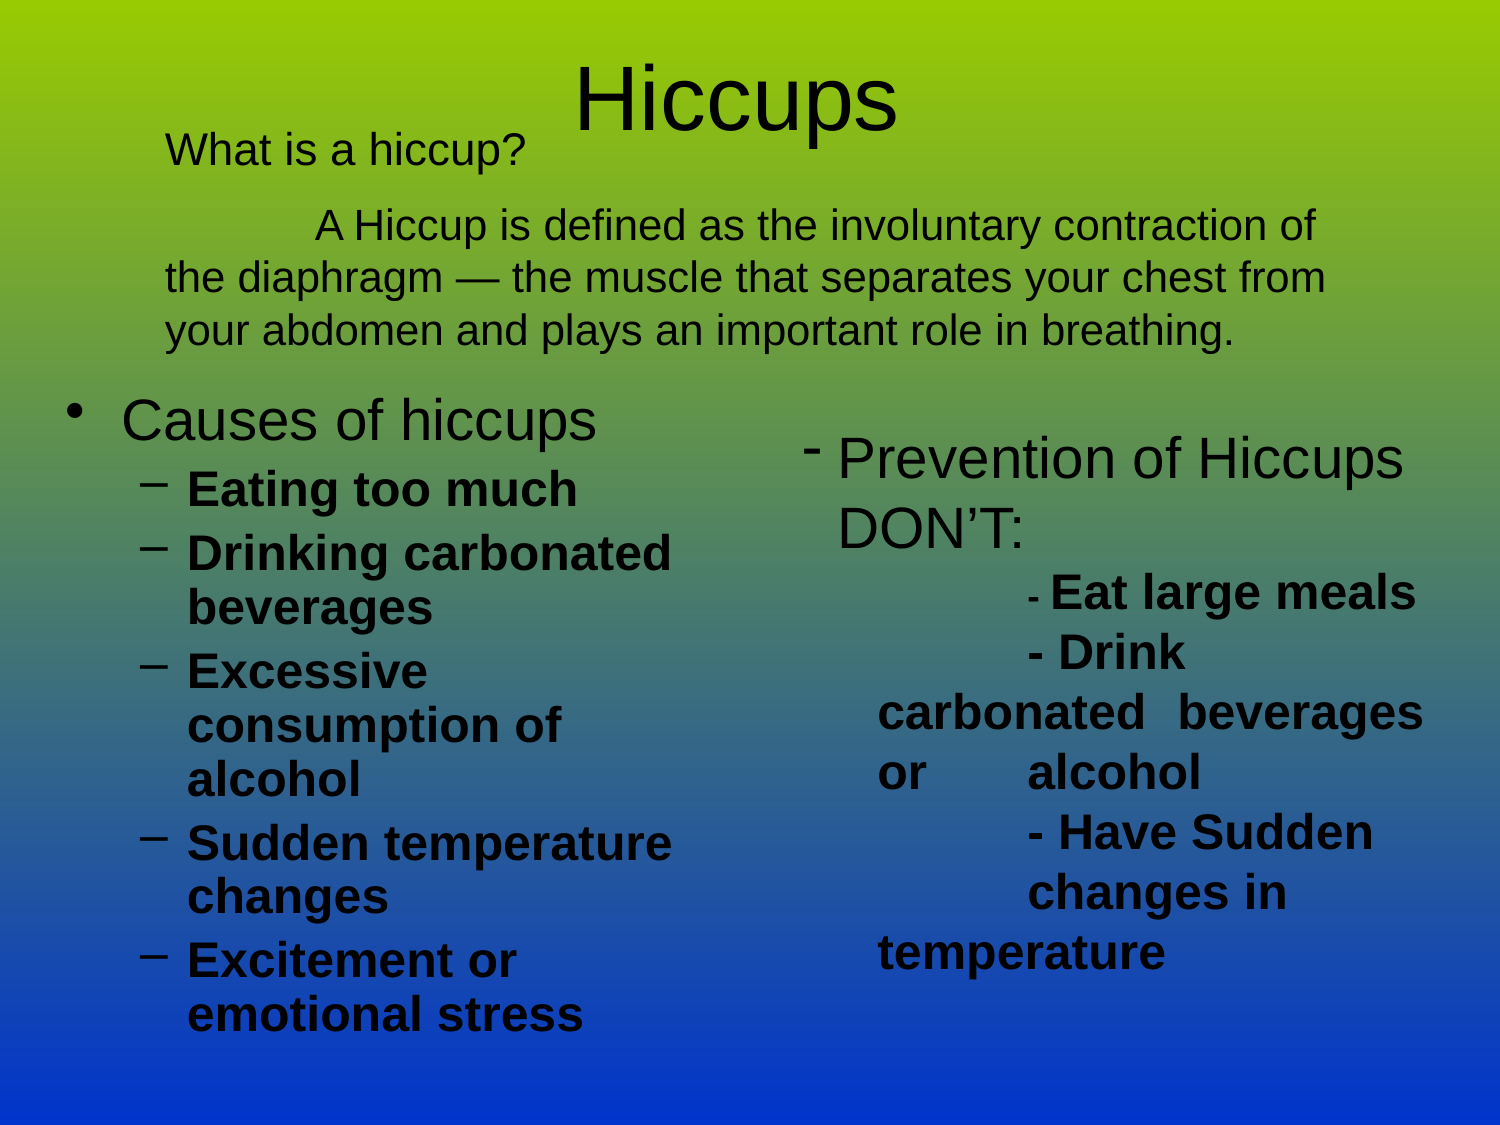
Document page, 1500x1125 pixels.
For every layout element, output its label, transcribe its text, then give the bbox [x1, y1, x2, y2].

list Causes of hiccups Eating too much Drinking carbonated beverages Excessive consumption of alcohol Sudden temperature changes Excitement or emotional stress [49, 382, 751, 1125]
text_box What is a hiccup? A Hiccup is defined as the involuntary contraction of the diaphragm — the muscle that separates your chest from your abdomen and plays an important role in breathing. [150, 112, 1388, 362]
text_box Prevention of Hiccups DON’T: - Eat large meals - Drink carbonated beverages or alcohol - Have Sudden changes in temperature [787, 412, 1463, 1073]
title Hiccups [74, 24, 1426, 163]
